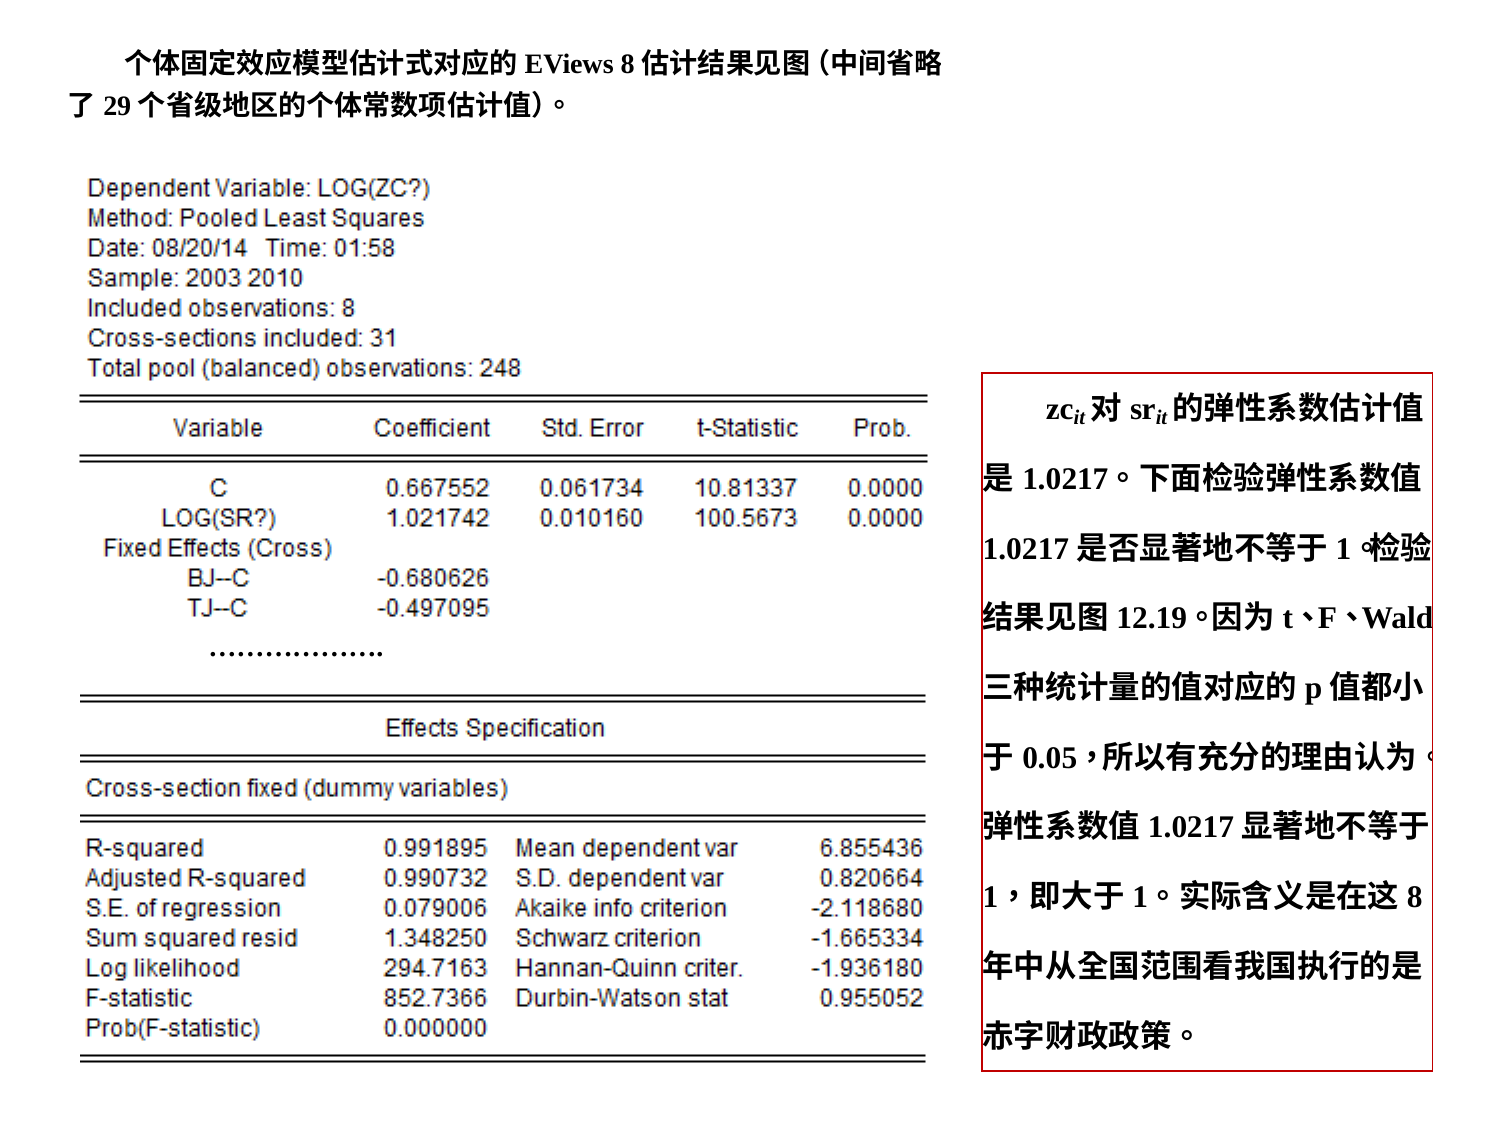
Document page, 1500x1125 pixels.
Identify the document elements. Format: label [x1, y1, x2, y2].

picture [982, 373, 1432, 1071]
picture [67, 42, 941, 1083]
